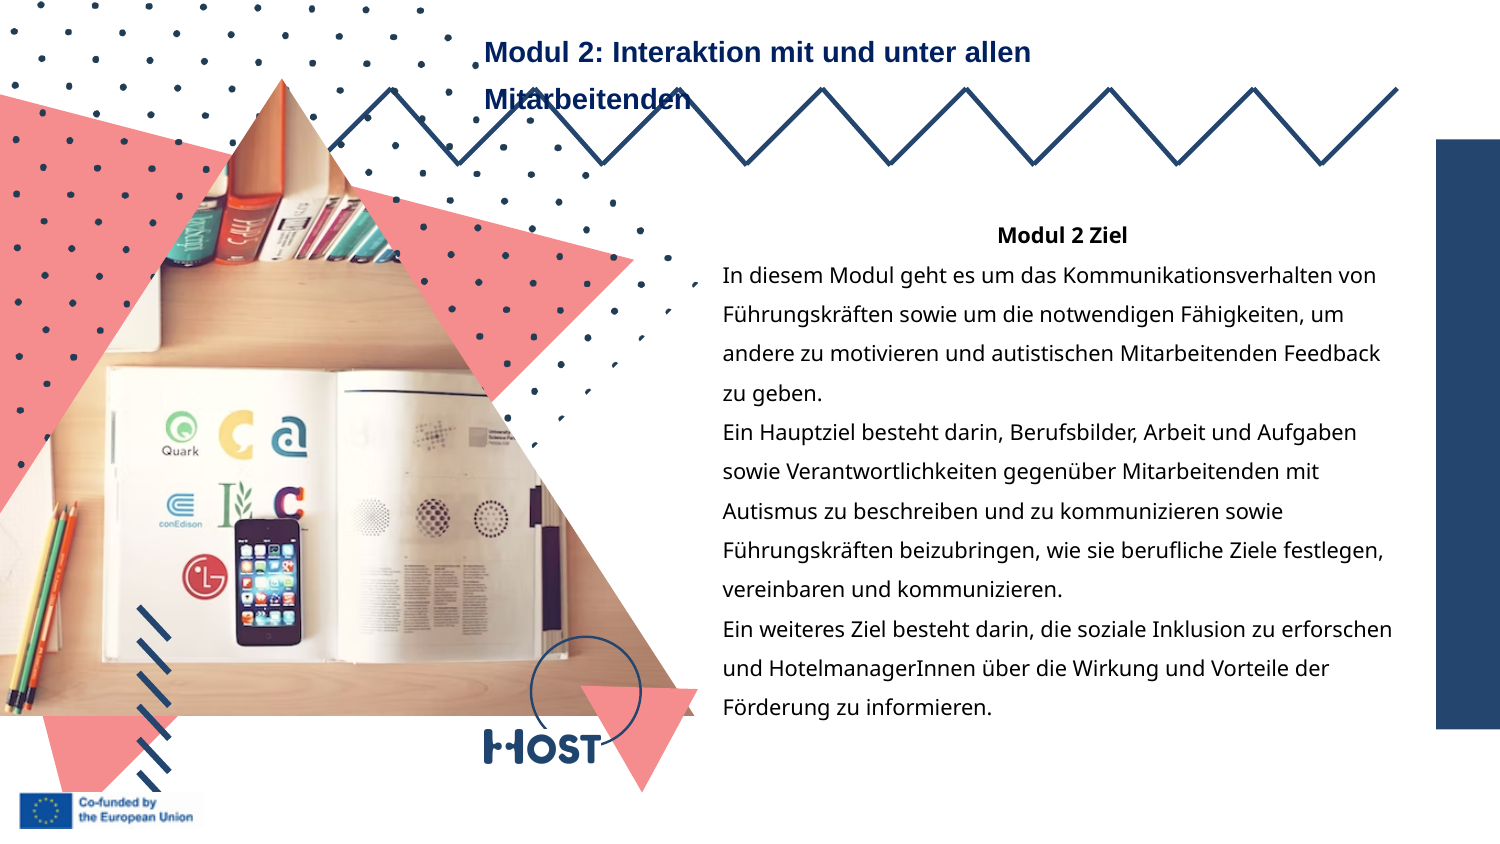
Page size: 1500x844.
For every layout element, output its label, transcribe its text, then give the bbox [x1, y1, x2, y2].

picture [684, 707, 695, 716]
picture [484, 729, 601, 764]
list Modul 2 Ziel In diesem Modul geht es um das Kommunikationsverhalten von Führungskräften sowie um die notwendigen Fähigkeiten, um andere zu motivieren und autistischen Mitarbeitenden Feedback zu geben. Ein Hauptziel besteht darin, Berufsbilder, Arbeit und Aufgaben sowie Verantwortlichkeiten gegenüber Mitarbeitenden mit Autismus zu beschreiben und zu kommunizieren sowie Führungskräften beizubringen, wie sie berufliche Ziele festlegen, vereinbaren und kommunizieren. Ein weiteres Ziel besteht darin, die soziale Inklusion zu erforschen und HotelmanagerInnen über die Wirkung und Vorteile der Förderung zu informieren. [707, 193, 1419, 793]
text_box Modul 2: Interaktion mit und unter allen Mitarbeitenden [469, 13, 1262, 71]
picture [0, 0, 707, 730]
picture [18, 792, 204, 829]
picture [533, 639, 639, 716]
